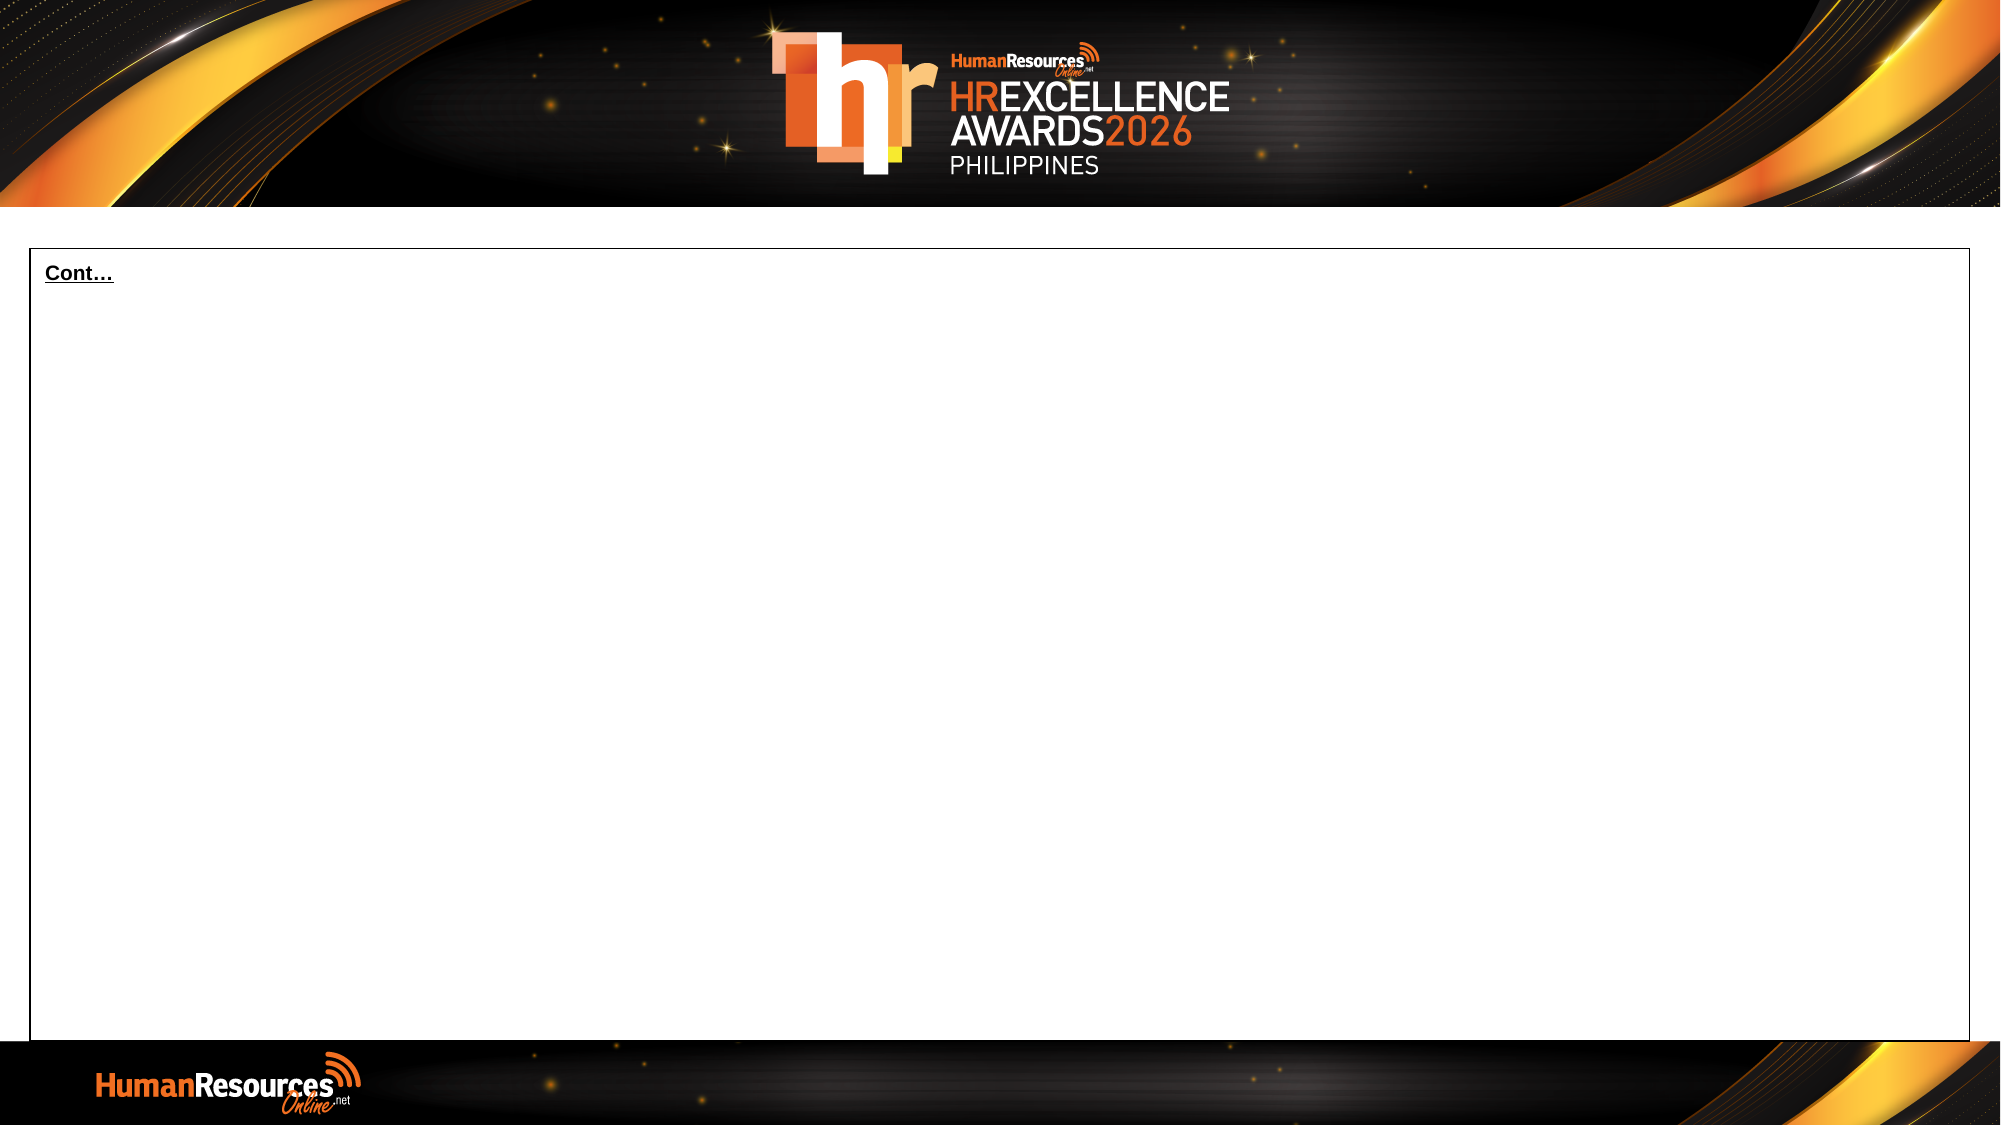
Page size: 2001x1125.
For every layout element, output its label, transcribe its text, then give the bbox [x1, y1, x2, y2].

picture [0, 0, 2001, 1125]
text_box Cont… [30, 248, 1970, 1042]
